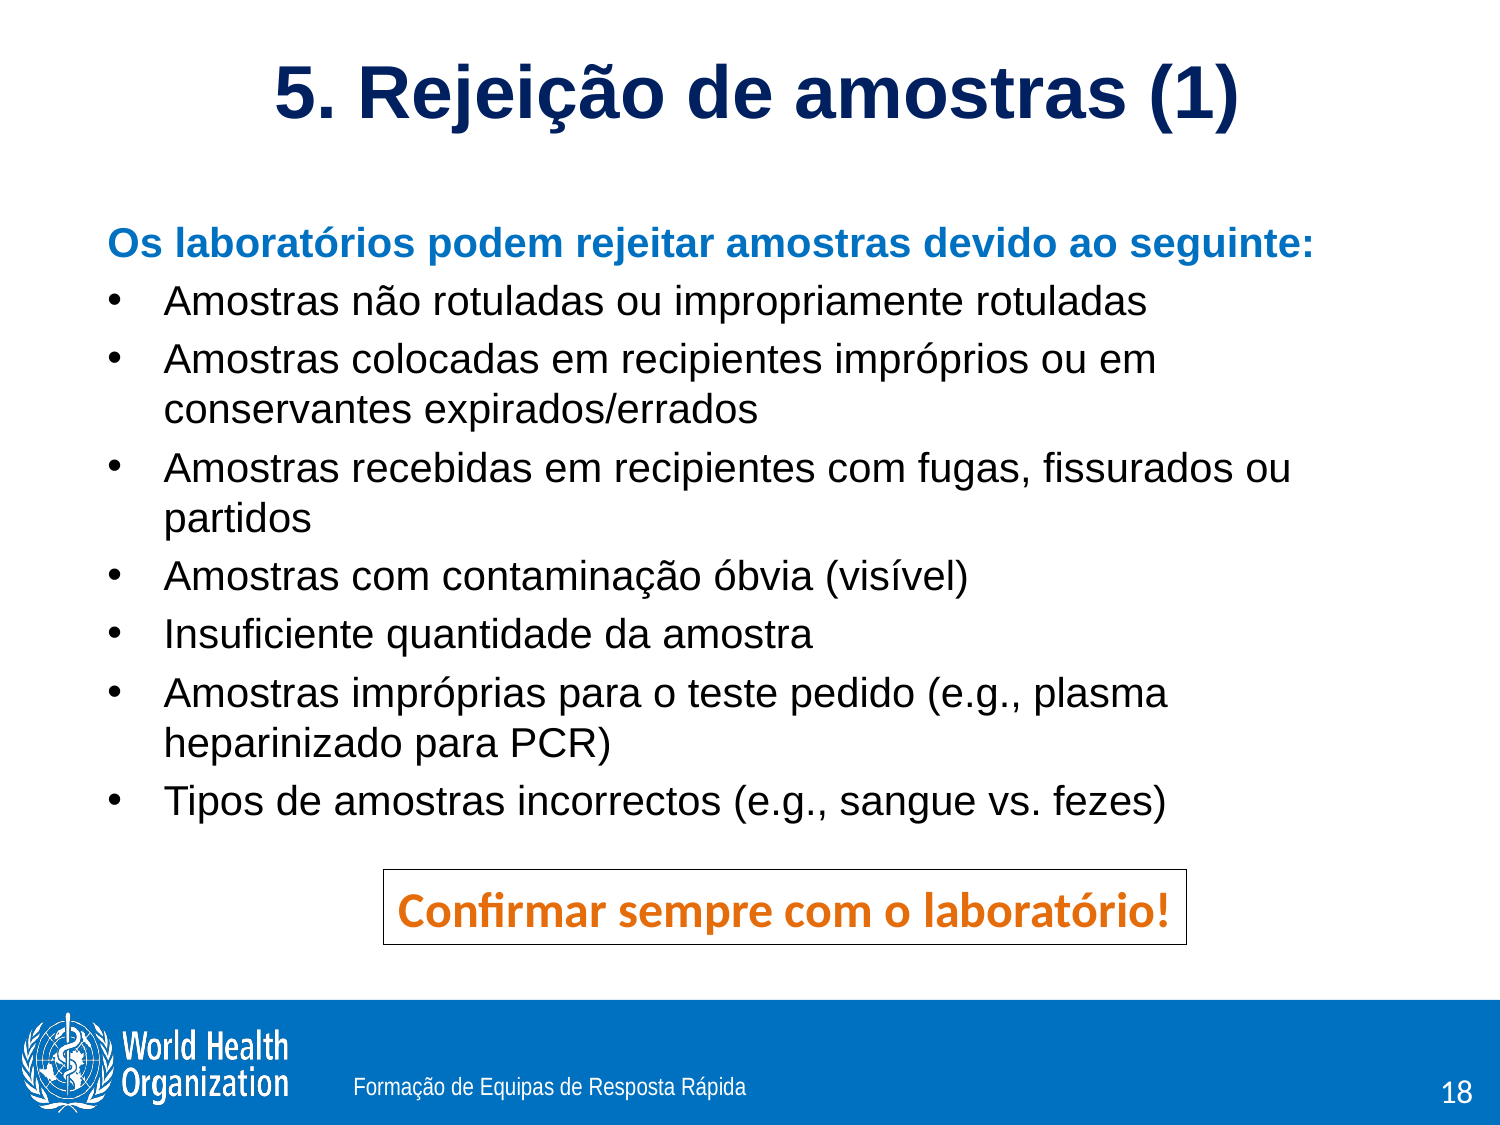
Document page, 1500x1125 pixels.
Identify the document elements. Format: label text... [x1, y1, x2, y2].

text_box Os laboratórios podem rejeitar amostras devido ao seguinte: Amostras não rotuladas ou impropriamente rotuladas Amostras colocadas em recipientes impróprios ou em conservantes expirados/errados Amostras recebidas em recipientes com fugas, fissurados ou partidos Amostras com contaminação óbvia (visível) Insuficiente quantidade da amostra Amostras impróprias para o teste pedido (e.g., plasma heparinizado para PCR) Tipos de amostras incorrectos (e.g., sangue vs. fezes) [92, 208, 1424, 965]
title 5. Rejeição de amostras (1) [82, 0, 1433, 183]
picture [21, 1012, 288, 1113]
text_box Confirmar sempre com o laboratório! [383, 869, 1187, 945]
